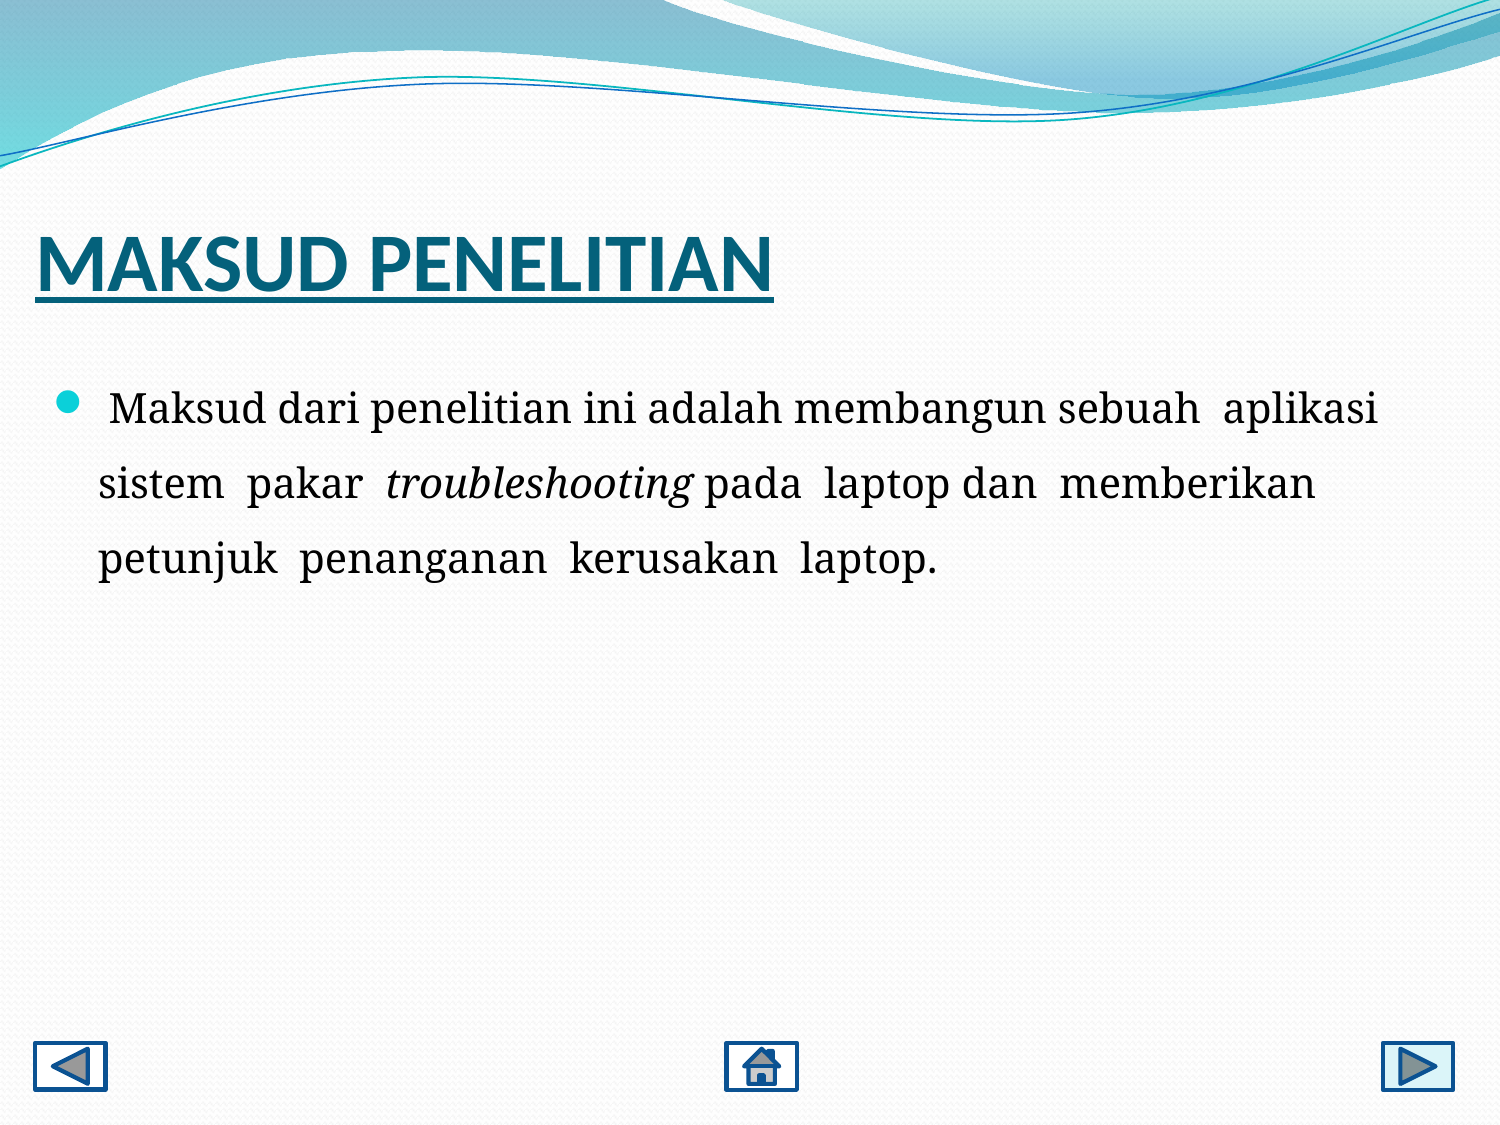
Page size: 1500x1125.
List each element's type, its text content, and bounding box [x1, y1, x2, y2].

text_box [33, 1041, 108, 1092]
text_box [1381, 1041, 1455, 1092]
list Maksud dari penelitian ini adalah membangun sebuah aplikasi sistem pakar troubleshooting pada laptop dan memberikan petunjuk penanganan kerusakan laptop. [38, 349, 1454, 692]
text_box [724, 1041, 799, 1092]
title MAKSUD PENELITIAN [35, 184, 818, 309]
